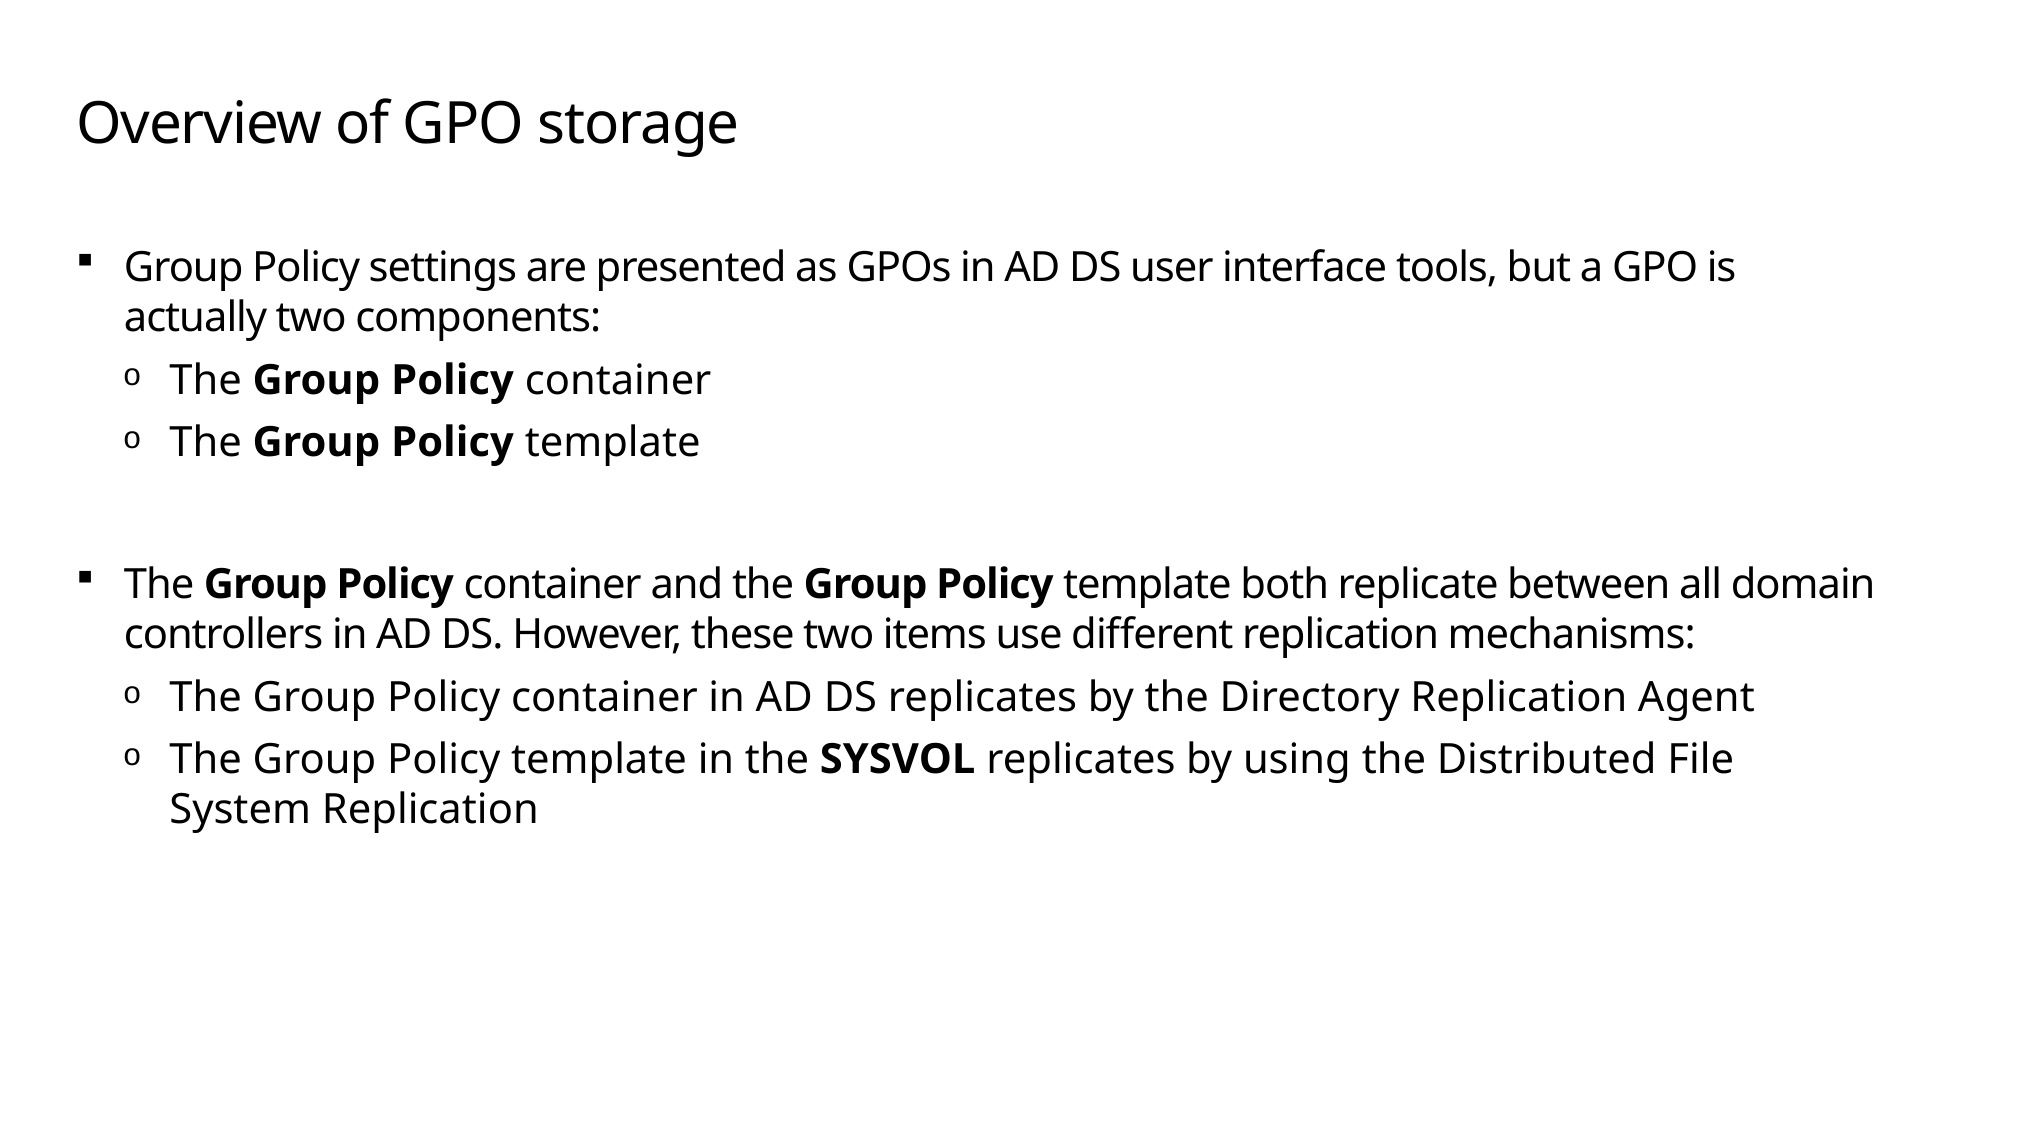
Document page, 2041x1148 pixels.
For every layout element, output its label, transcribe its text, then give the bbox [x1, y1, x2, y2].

list Group Policy settings are presented as GPOs in AD DS user interface tools, but a GPO is actually two components: The Group Policy container The Group Policy template The Group Policy container and the Group Policy template both replicate between all domain controllers in AD DS. However, these two items use different replication mechanisms: The Group Policy container in AD DS replicates by the Directory Replication Agent The Group Policy template in the SYSVOL replicates by using the Distributed File System Replication [76, 240, 1900, 1014]
title Overview of GPO storage [76, 93, 1968, 161]
